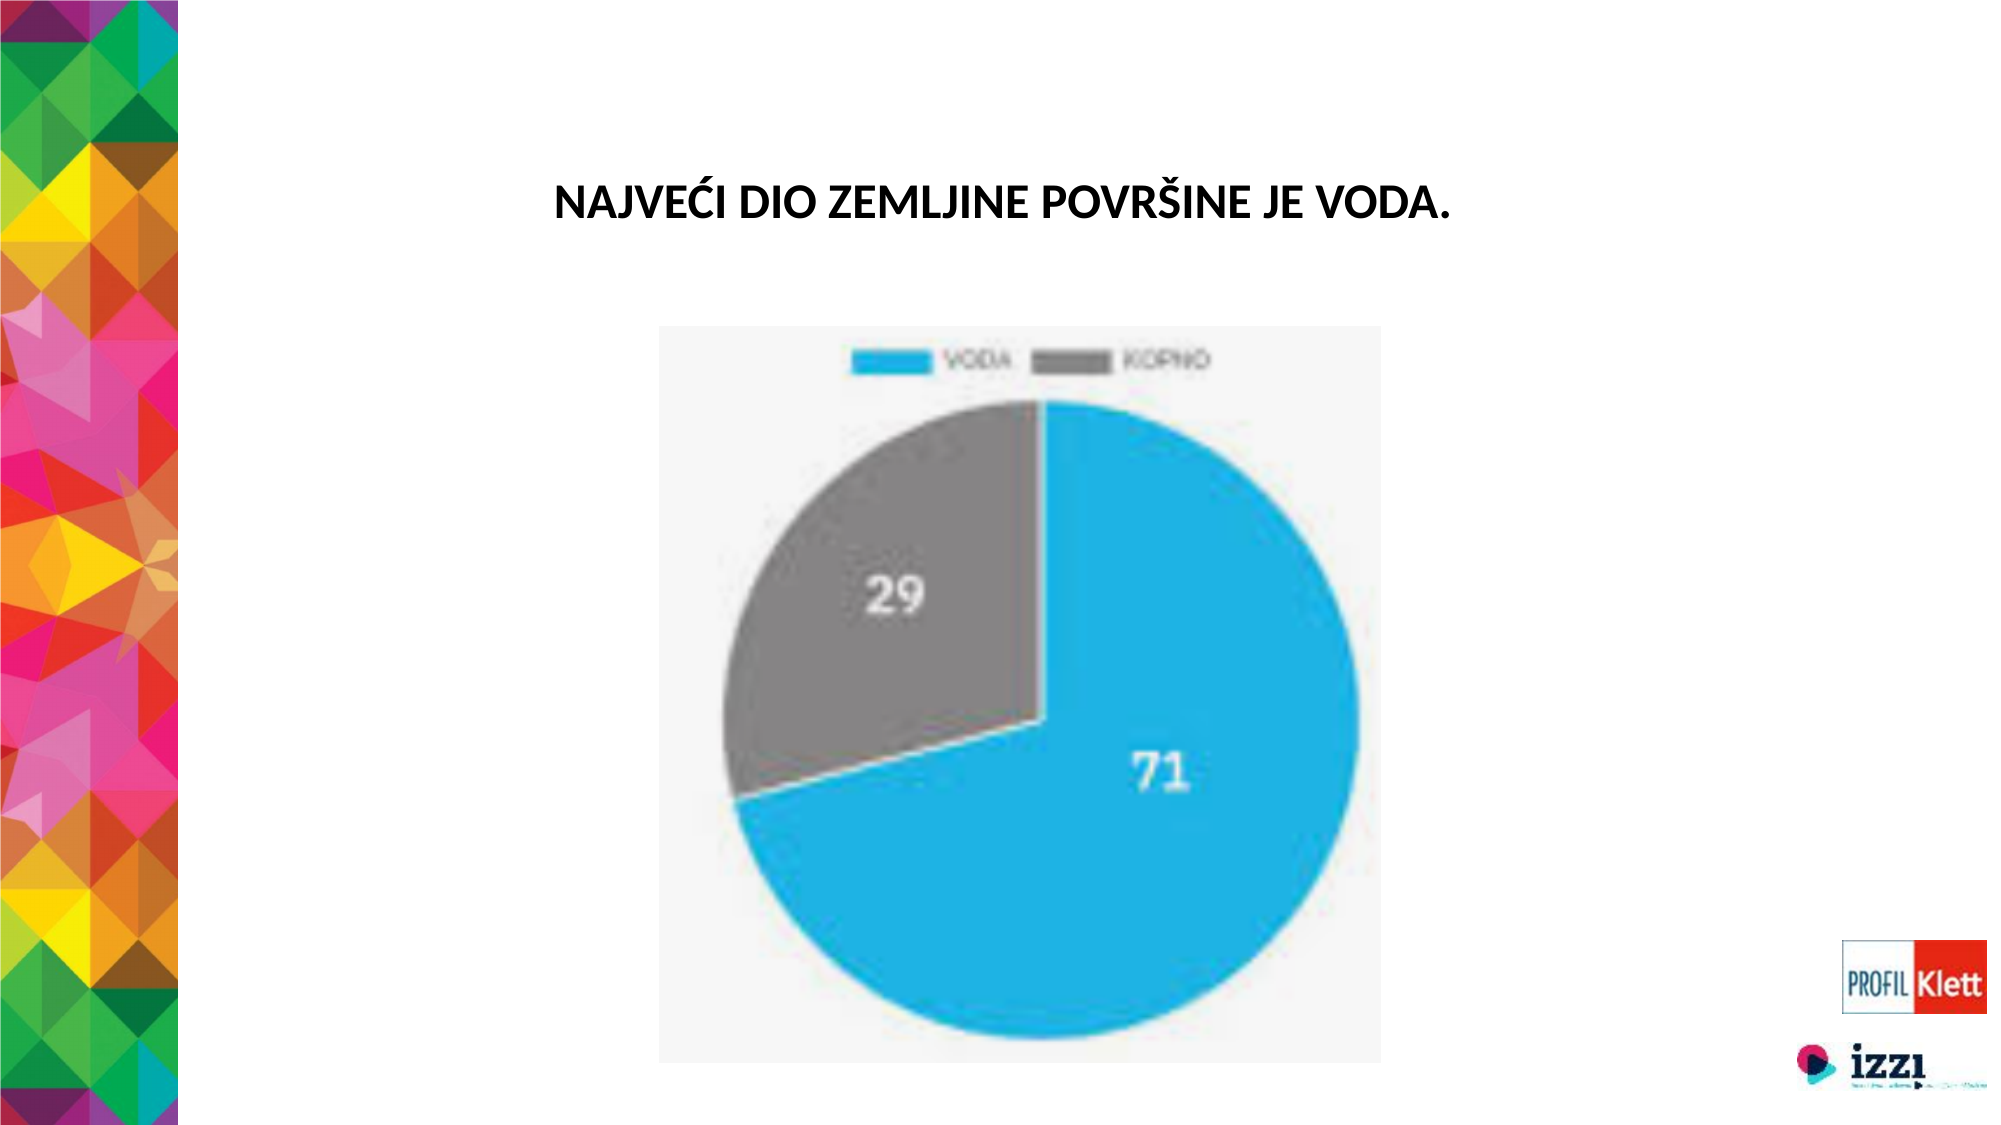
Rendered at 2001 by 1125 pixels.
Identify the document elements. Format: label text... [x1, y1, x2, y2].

picture [1797, 1042, 1987, 1091]
picture [1842, 940, 1987, 1014]
picture [659, 326, 1381, 1063]
picture [1, 2, 178, 1124]
list NAJVEĆI DIO ZEMLJINE POVRŠINE JE VODA. [538, 51, 1502, 238]
